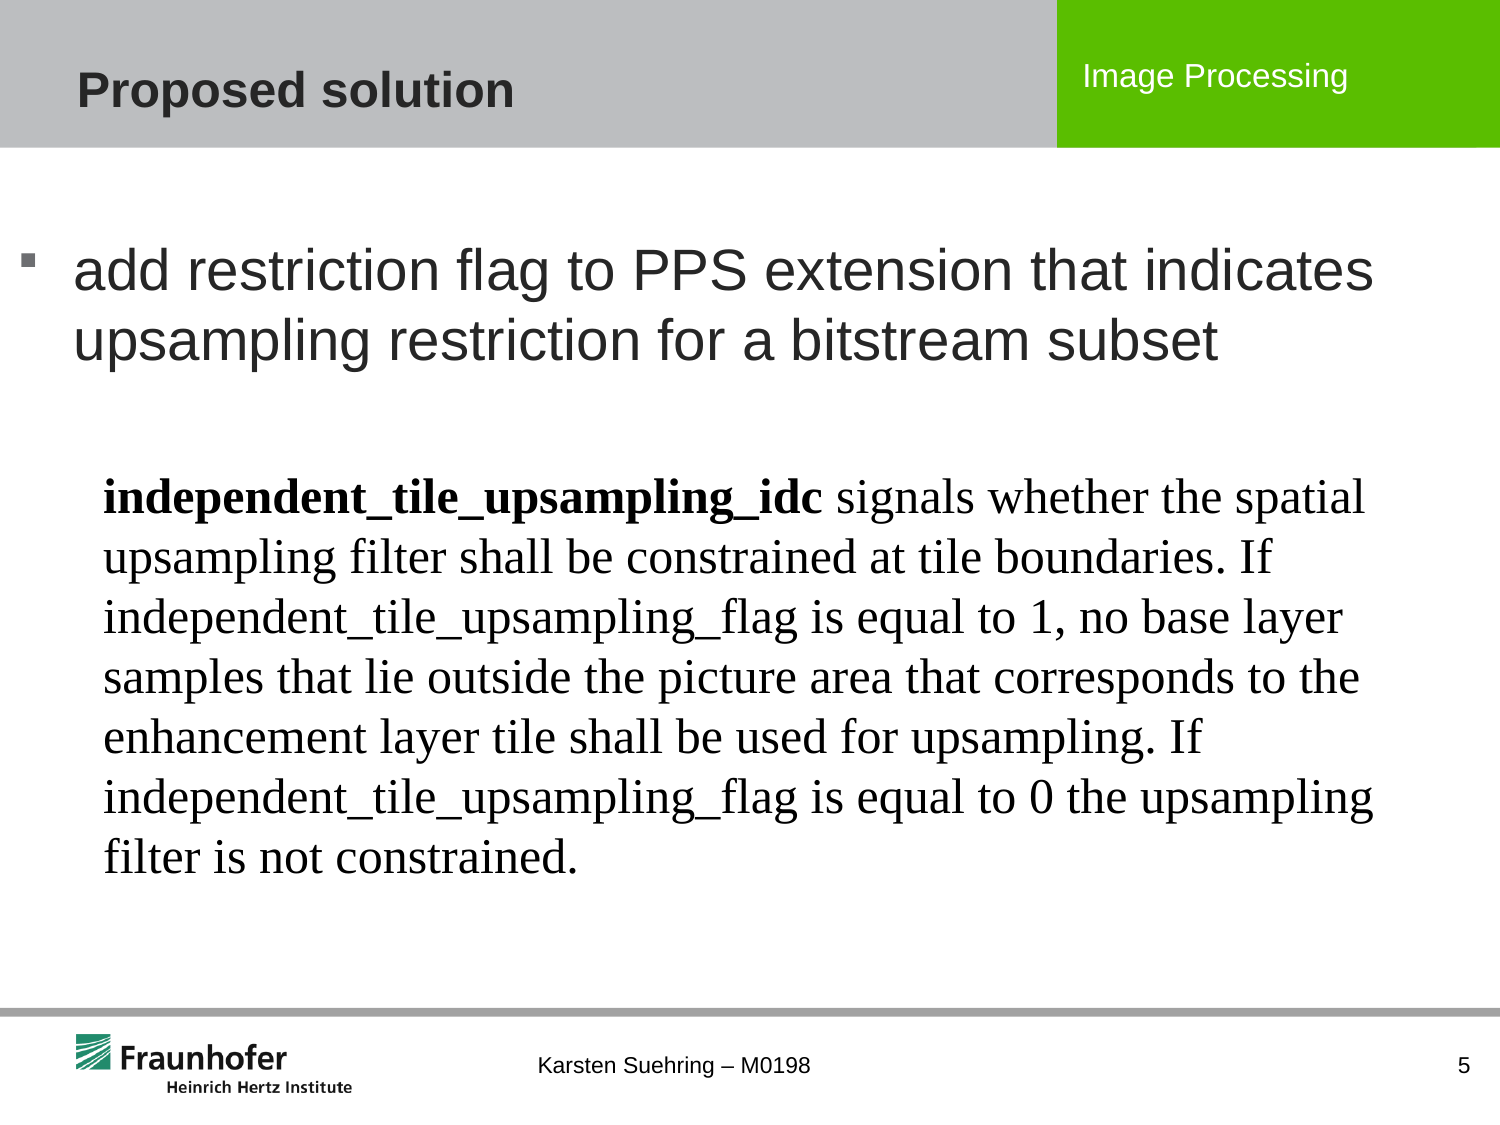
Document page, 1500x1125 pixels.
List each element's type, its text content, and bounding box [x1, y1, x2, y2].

title Proposed solution [76, 58, 1022, 118]
picture [76, 1034, 352, 1093]
list add restriction flag to PPS extension that indicates upsampling restriction for a bitstream subset [17, 231, 1500, 386]
text_box independent_tile_upsampling_idc signals whether the spatial upsampling filter shall be constrained at tile boundaries. If independent_tile_upsampling_flag is equal to 1, no base layer samples that lie outside the picture area that corresponds to the enhancement layer tile shall be used for upsampling. If independent_tile_upsampling_flag is equal to 0 the upsampling filter is not constrained. [88, 456, 1400, 891]
slide_number 5 [1394, 1034, 1471, 1094]
footer Karsten Suehring – M0198 [442, 1034, 1008, 1094]
